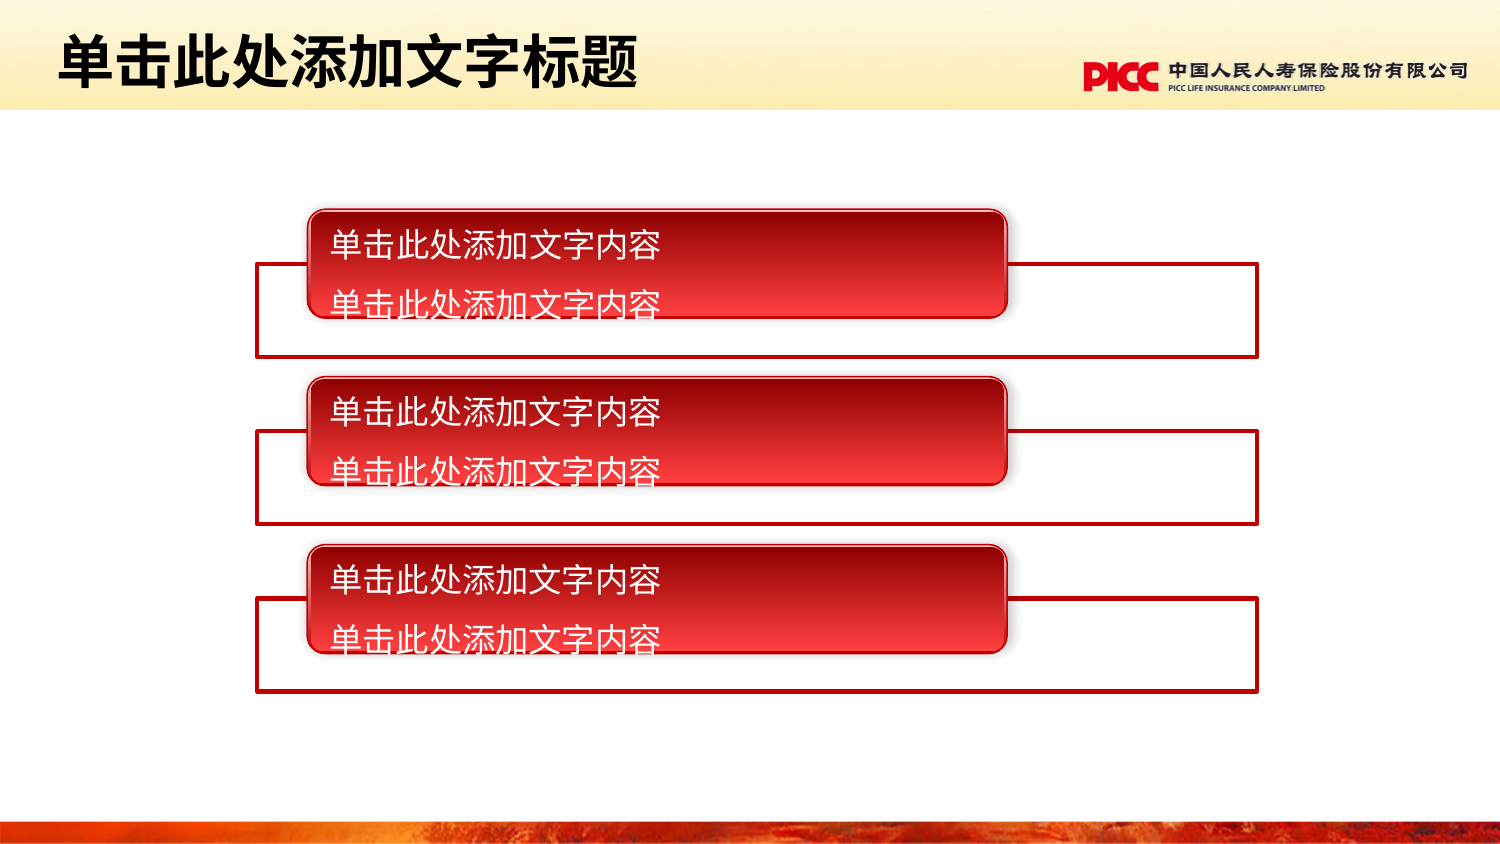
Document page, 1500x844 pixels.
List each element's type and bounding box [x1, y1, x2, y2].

text_box [257, 598, 1258, 692]
text_box [307, 376, 1008, 486]
text_box [257, 263, 1258, 357]
text_box [307, 544, 1008, 654]
picture [0, 822, 1500, 844]
text_box [257, 431, 1258, 525]
text_box [307, 209, 1008, 319]
picture [0, 0, 1500, 109]
